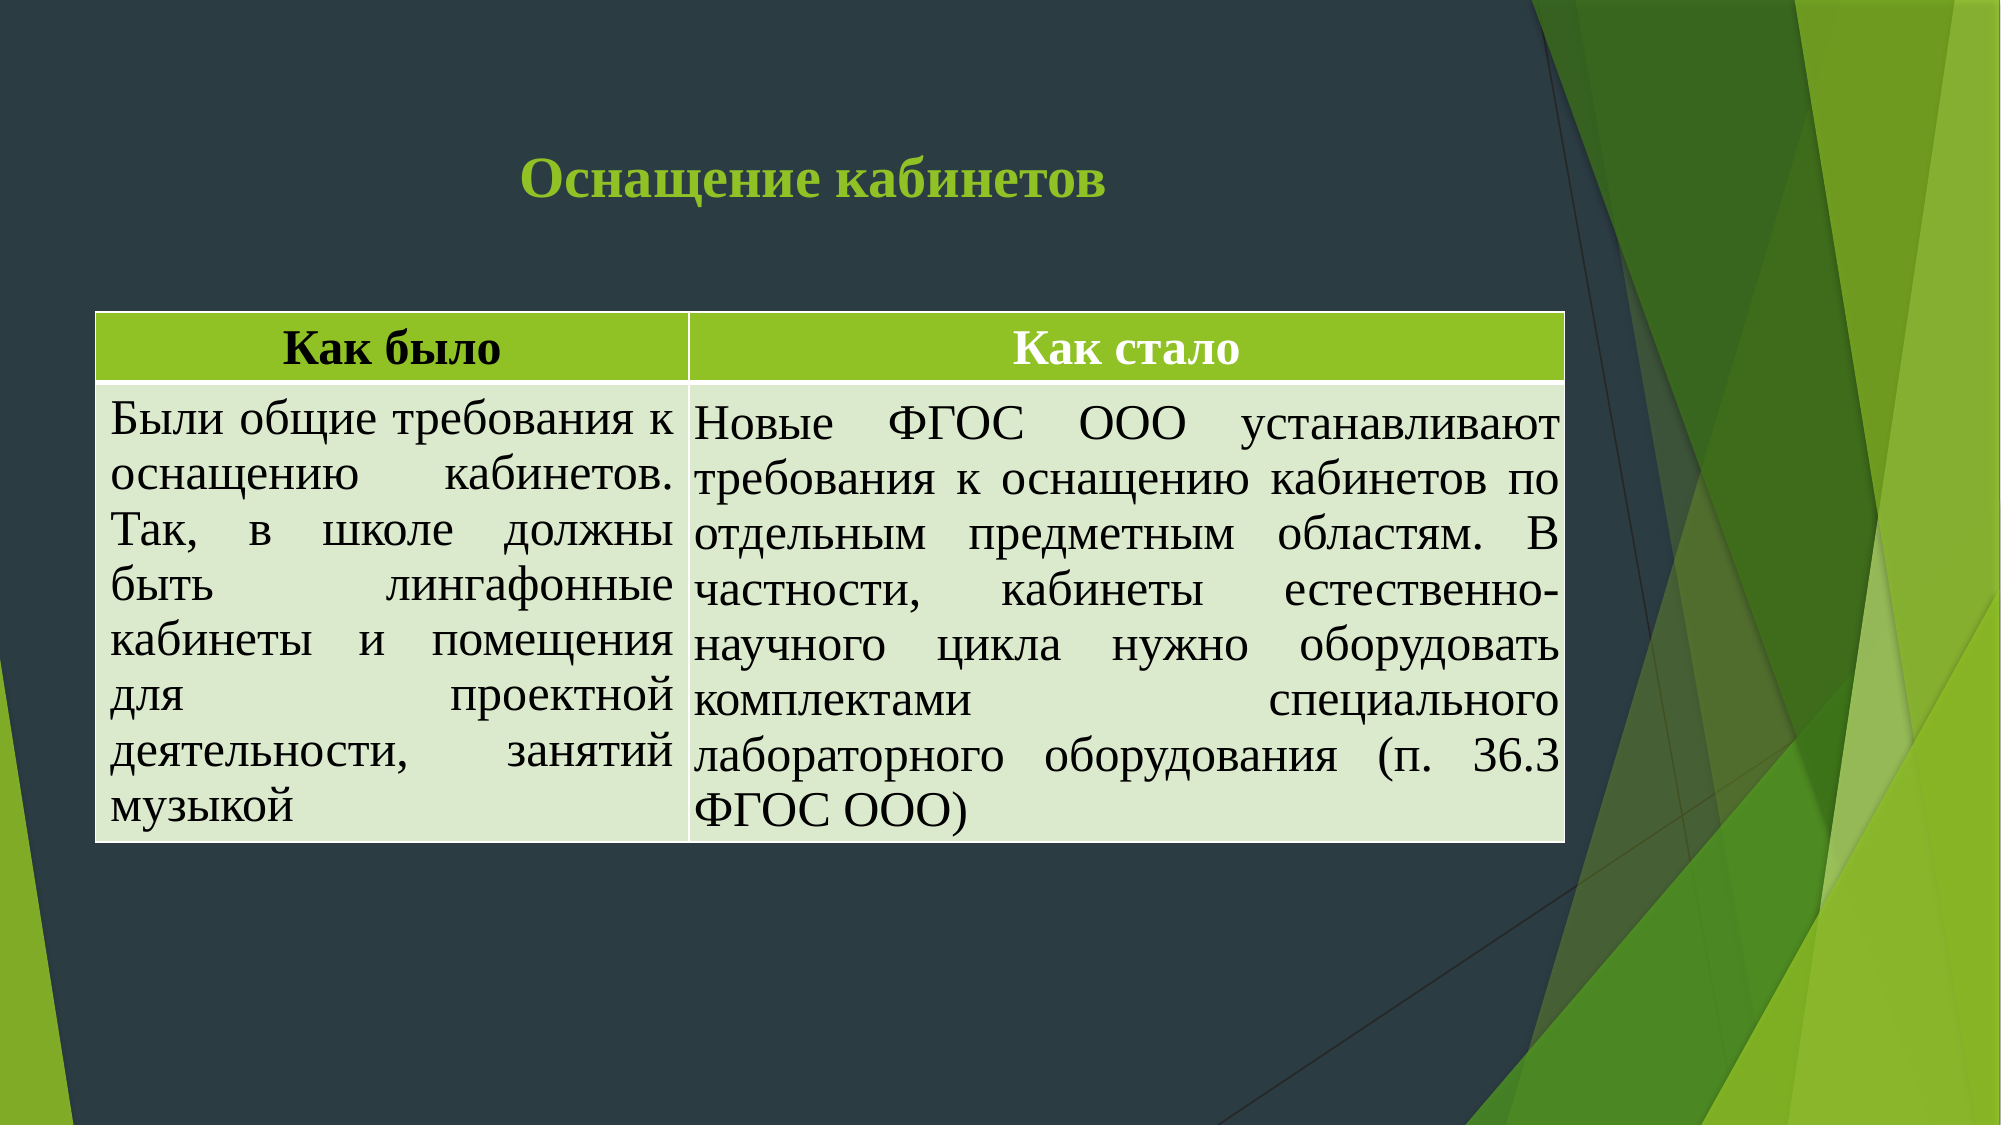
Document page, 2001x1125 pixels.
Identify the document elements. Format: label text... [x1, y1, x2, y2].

table_header Как стало [690, 313, 1564, 380]
title Оснащение кабинетов [0, 132, 1676, 350]
table_header Как было [96, 313, 688, 380]
table_cell Были общие требования к оснащению кабинетов. Так, в школе должны быть лингафонные кабинеты и помещения для проектной деятельности, занятий музыкой [96, 385, 688, 841]
table_cell Новые ФГОС ООО устанавливают требования к оснащению кабинетов по отдельным предметным областям. В частности, кабинеты естественно-научного цикла нужно оборудовать комплектами специального лабораторного оборудования (п. 36.3 ФГОС ООО) [690, 385, 1564, 841]
